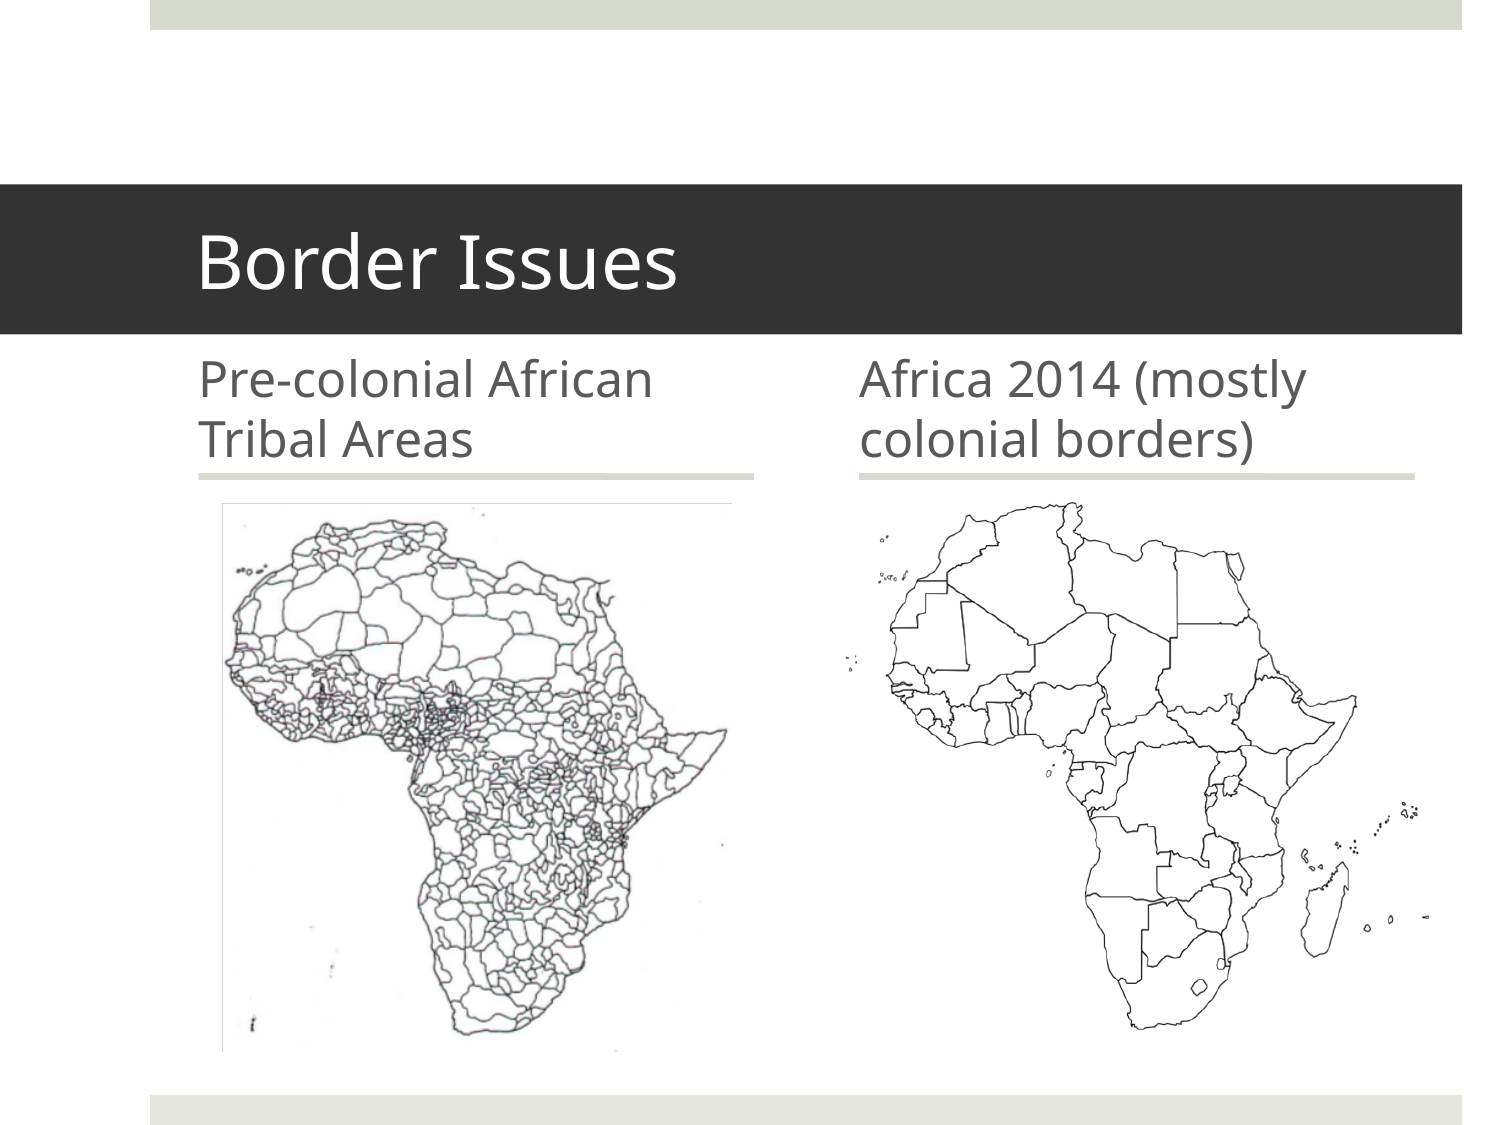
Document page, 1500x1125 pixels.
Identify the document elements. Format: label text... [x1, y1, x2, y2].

title Border Issues [0, 184, 1463, 335]
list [843, 502, 1430, 1031]
list Pre-colonial African Tribal Areas [183, 331, 769, 475]
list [183, 502, 770, 1052]
list Africa 2014 (mostly colonial borders) [844, 331, 1430, 475]
